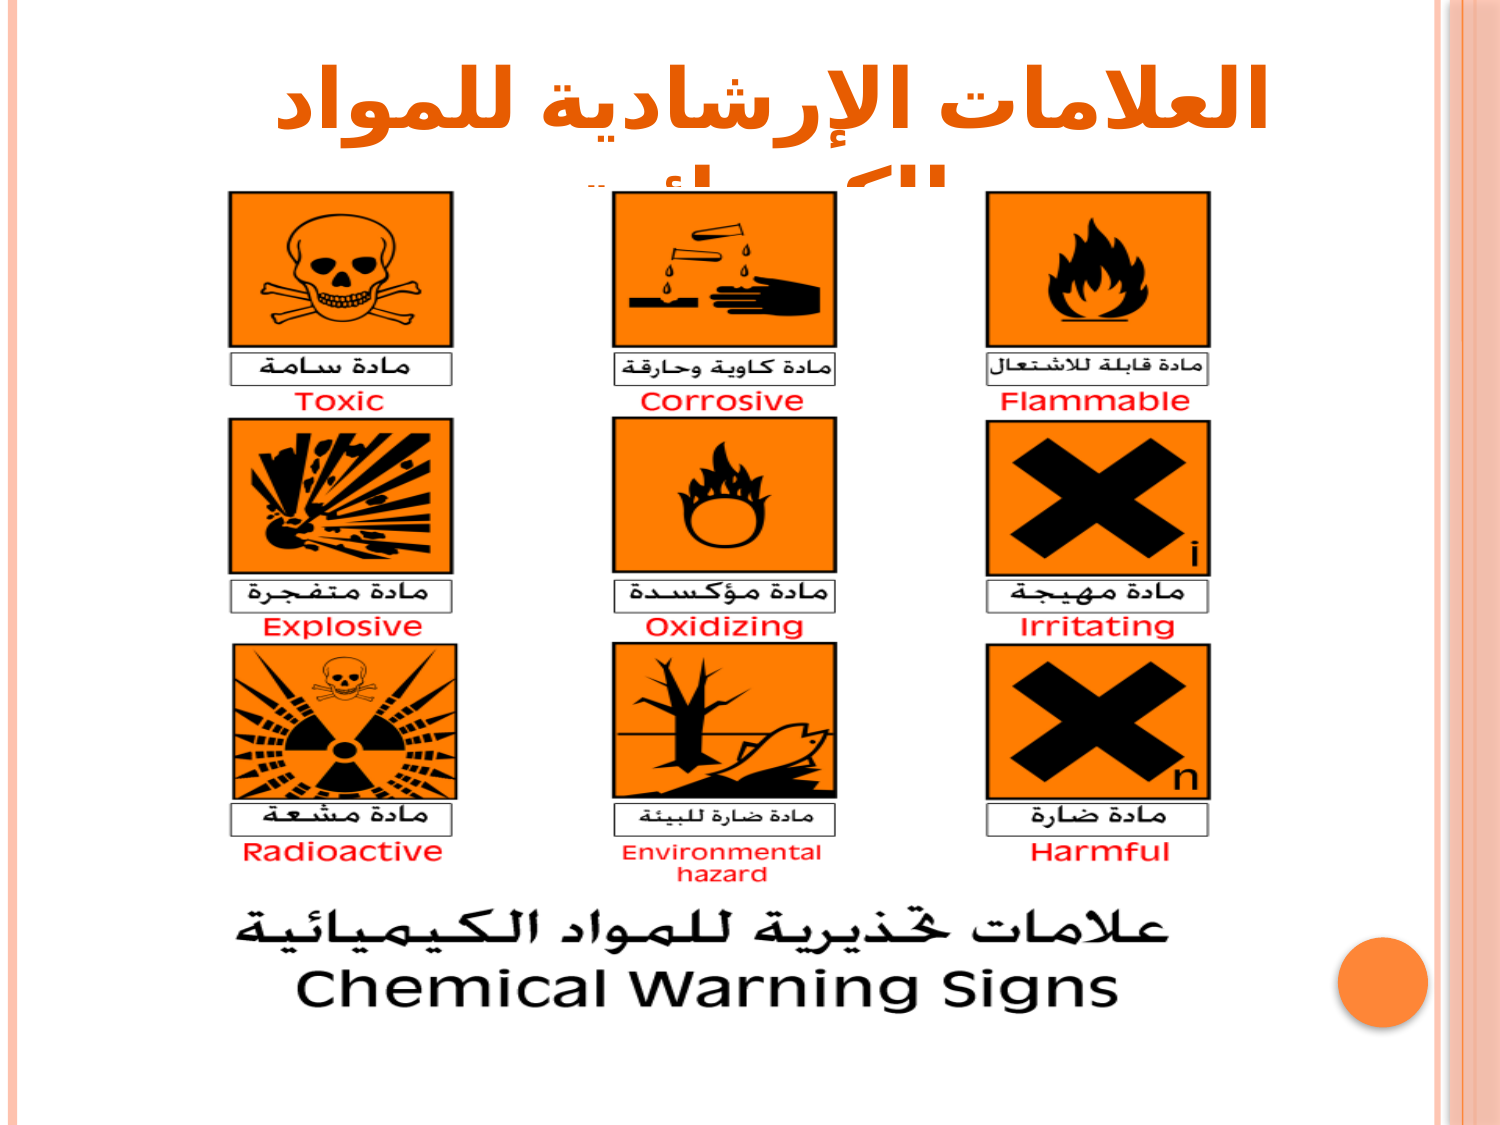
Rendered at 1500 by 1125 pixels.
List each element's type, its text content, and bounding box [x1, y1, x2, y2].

text_box العلامات الإرشادية للمواد الكيميائية [87, 37, 1438, 253]
picture [161, 186, 1278, 1051]
